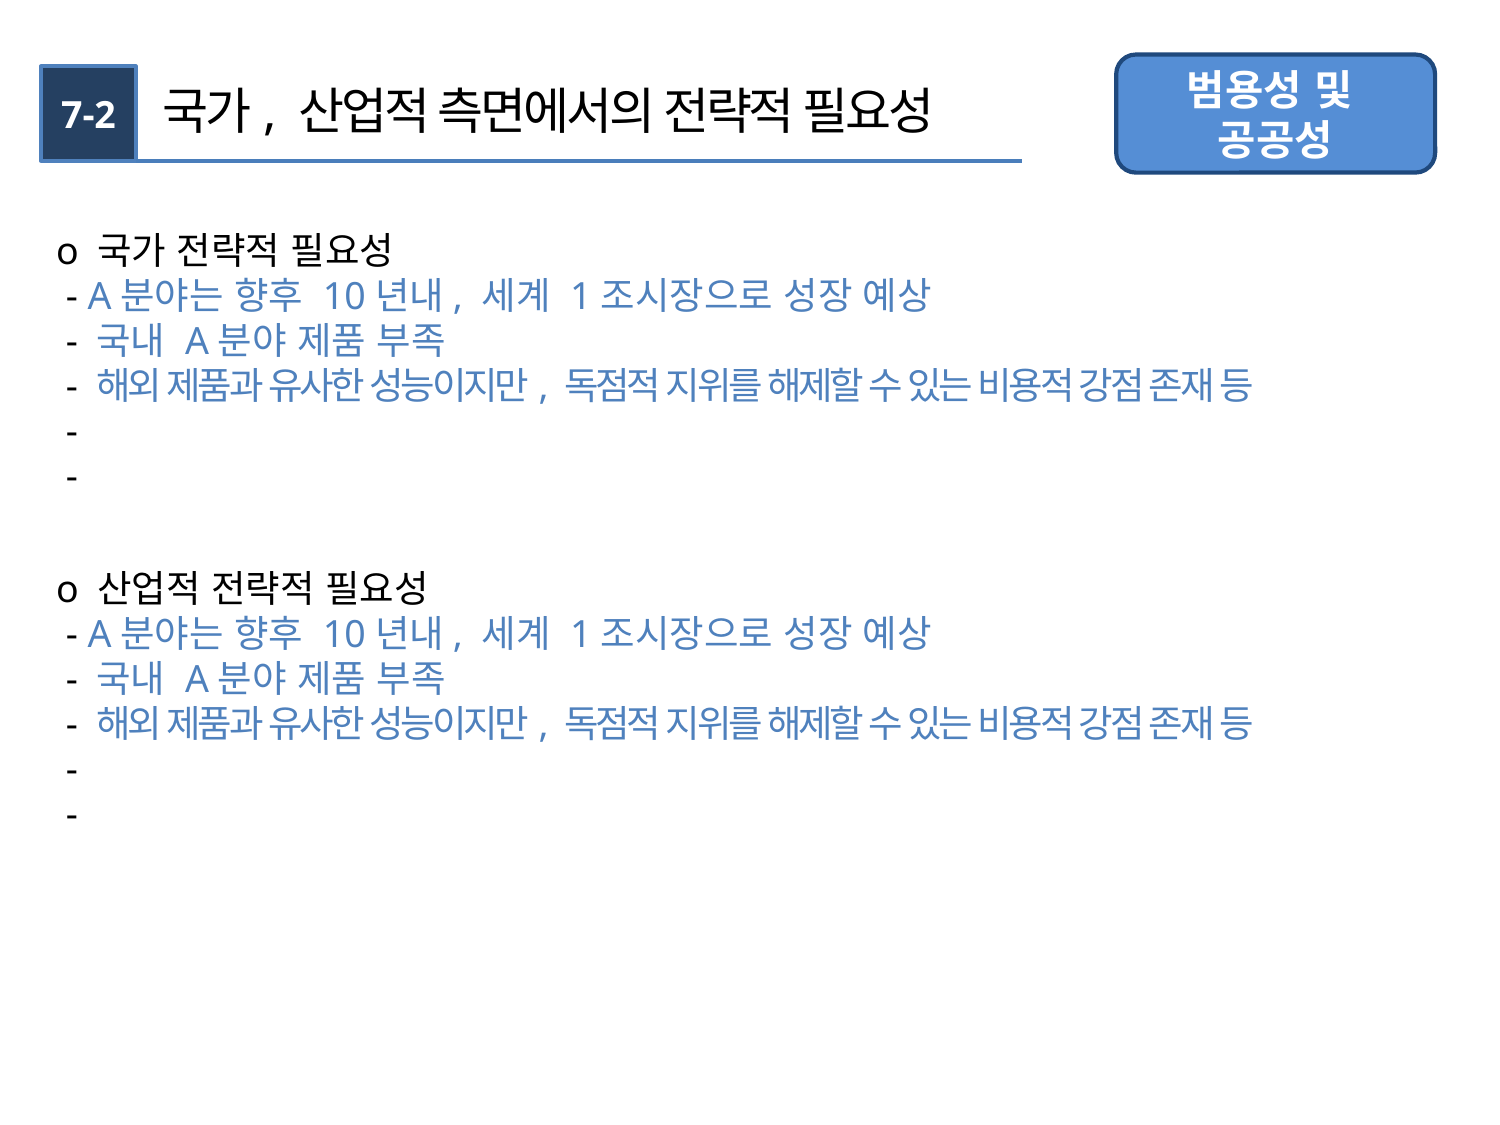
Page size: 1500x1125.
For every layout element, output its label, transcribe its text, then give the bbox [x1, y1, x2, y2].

text_box o 국가 전략적 필요성 - A분야는 향후 10년내, 세계 1조시장으로 성장 예상 - 국내 A분야 제품 부족 - 해외 제품과 유사한 성능이지만, 독점적 지위를 해제할 수 있는 비용적 강점 존재 등 - - [41, 219, 1436, 505]
text_box 범용성 및 공공성 [1114, 52, 1438, 175]
text_box o 산업적 전략적 필요성 - A분야는 향후 10년내, 세계 1조시장으로 성장 예상 - 국내 A분야 제품 부족 - 해외 제품과 유사한 성능이지만, 독점적 지위를 해제할 수 있는 비용적 강점 존재 등 - - [41, 558, 1436, 843]
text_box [40, 66, 1022, 162]
